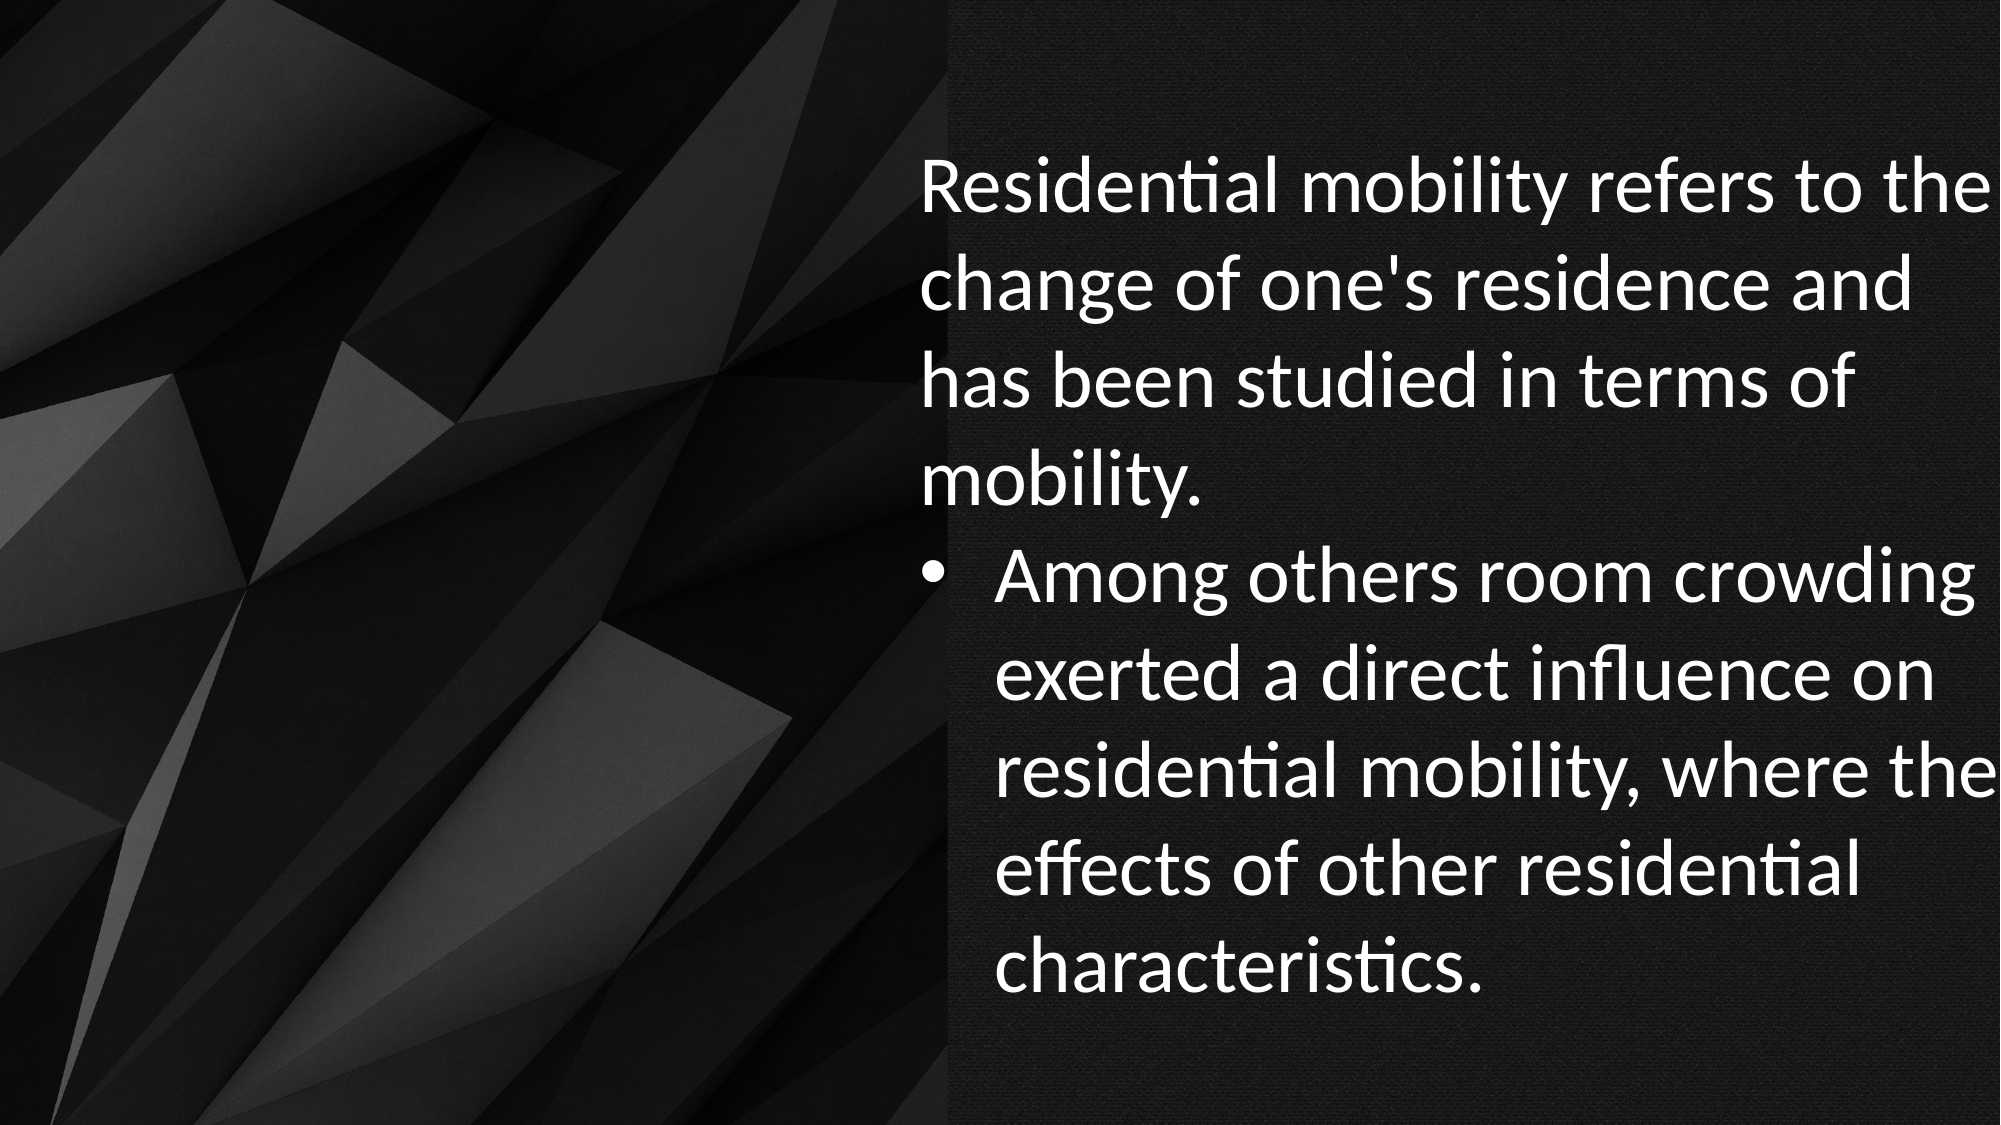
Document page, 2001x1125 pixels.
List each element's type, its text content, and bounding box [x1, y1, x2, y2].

text_box Residential mobility refers to the change of one's residence and has been studied in terms of mobility. Among others room crowding exerted a direct influence on residential mobility, where the effects of other residential characteristics. [948, 124, 2000, 1017]
picture [0, 0, 2000, 1125]
